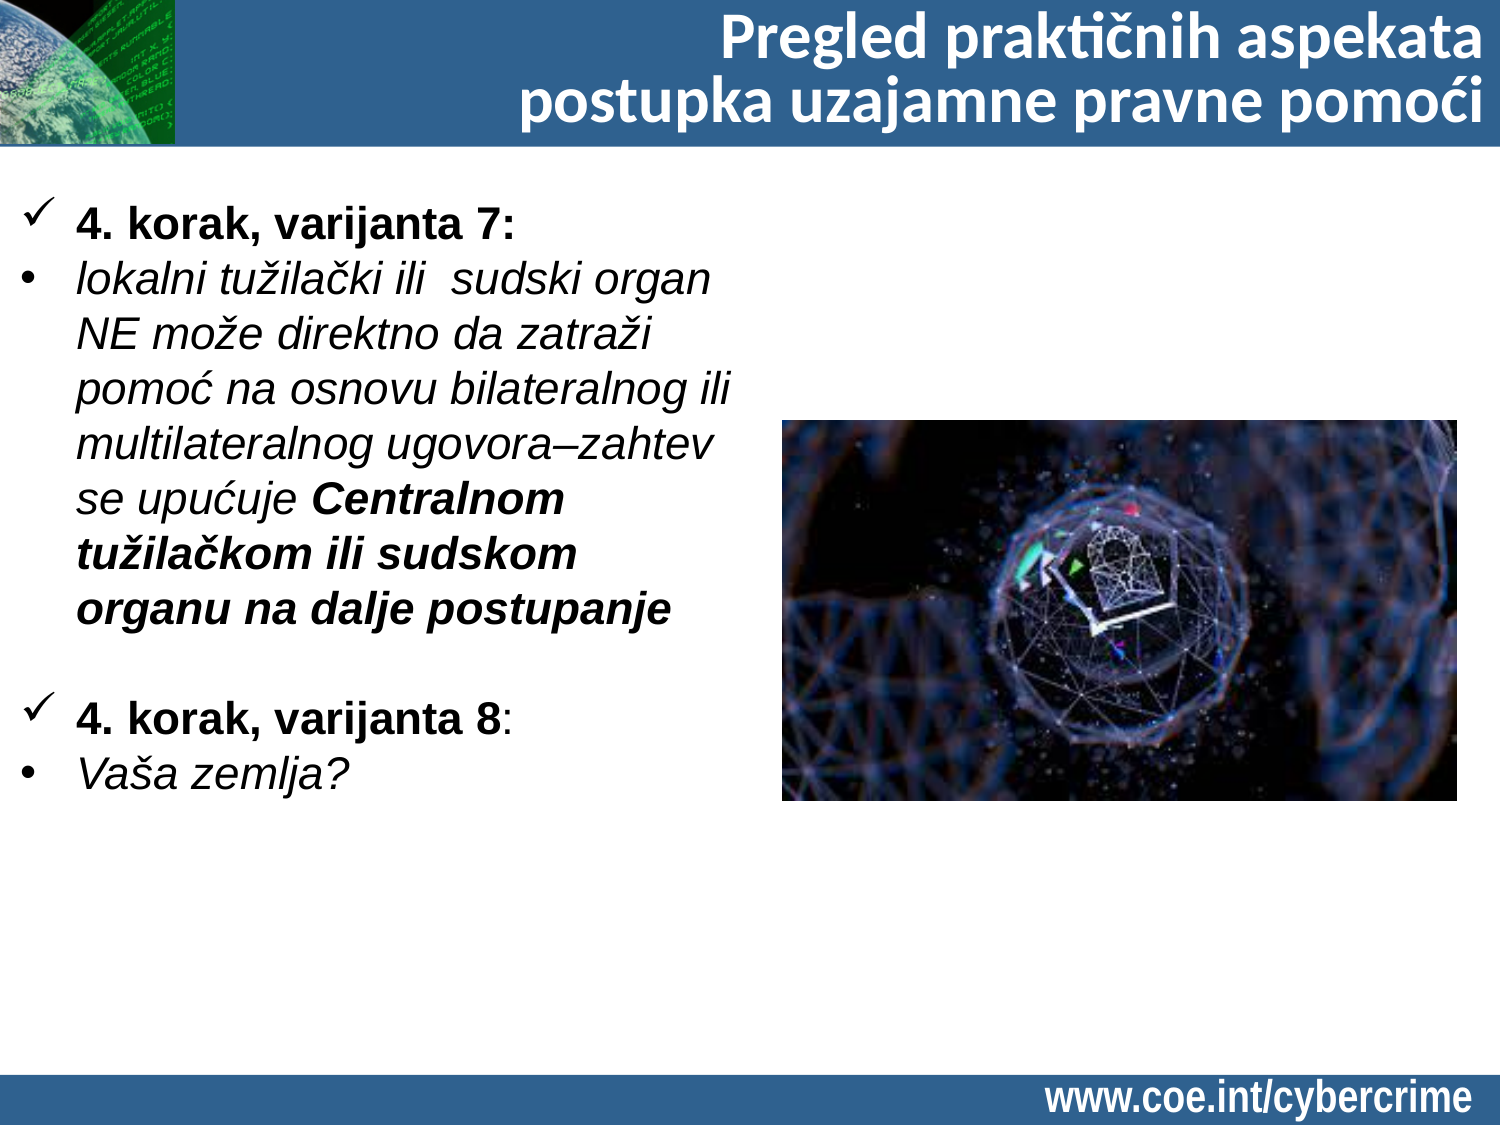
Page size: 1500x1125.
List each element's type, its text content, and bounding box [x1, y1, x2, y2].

text_box 4. korak, varijanta 7: lokalni tužilački ili sudski organ NE može direktno da zatraži pomoć na osnovu bilateralnog ili multilateralnog ugovora–zahtev se upućuje Centralnom tužilačkom ili sudskom organu na dalje postupanje 4. korak, varijanta 8: Vaša zemlja? [5, 186, 756, 972]
text_box Pregled praktičnih aspekata postupka uzajamne pravne pomoći [177, 0, 1500, 149]
text_box [0, 1073, 1030, 1125]
text_box www.coe.int/cybercrime [1030, 1059, 1500, 1125]
picture [0, 0, 175, 144]
picture [782, 420, 1458, 801]
